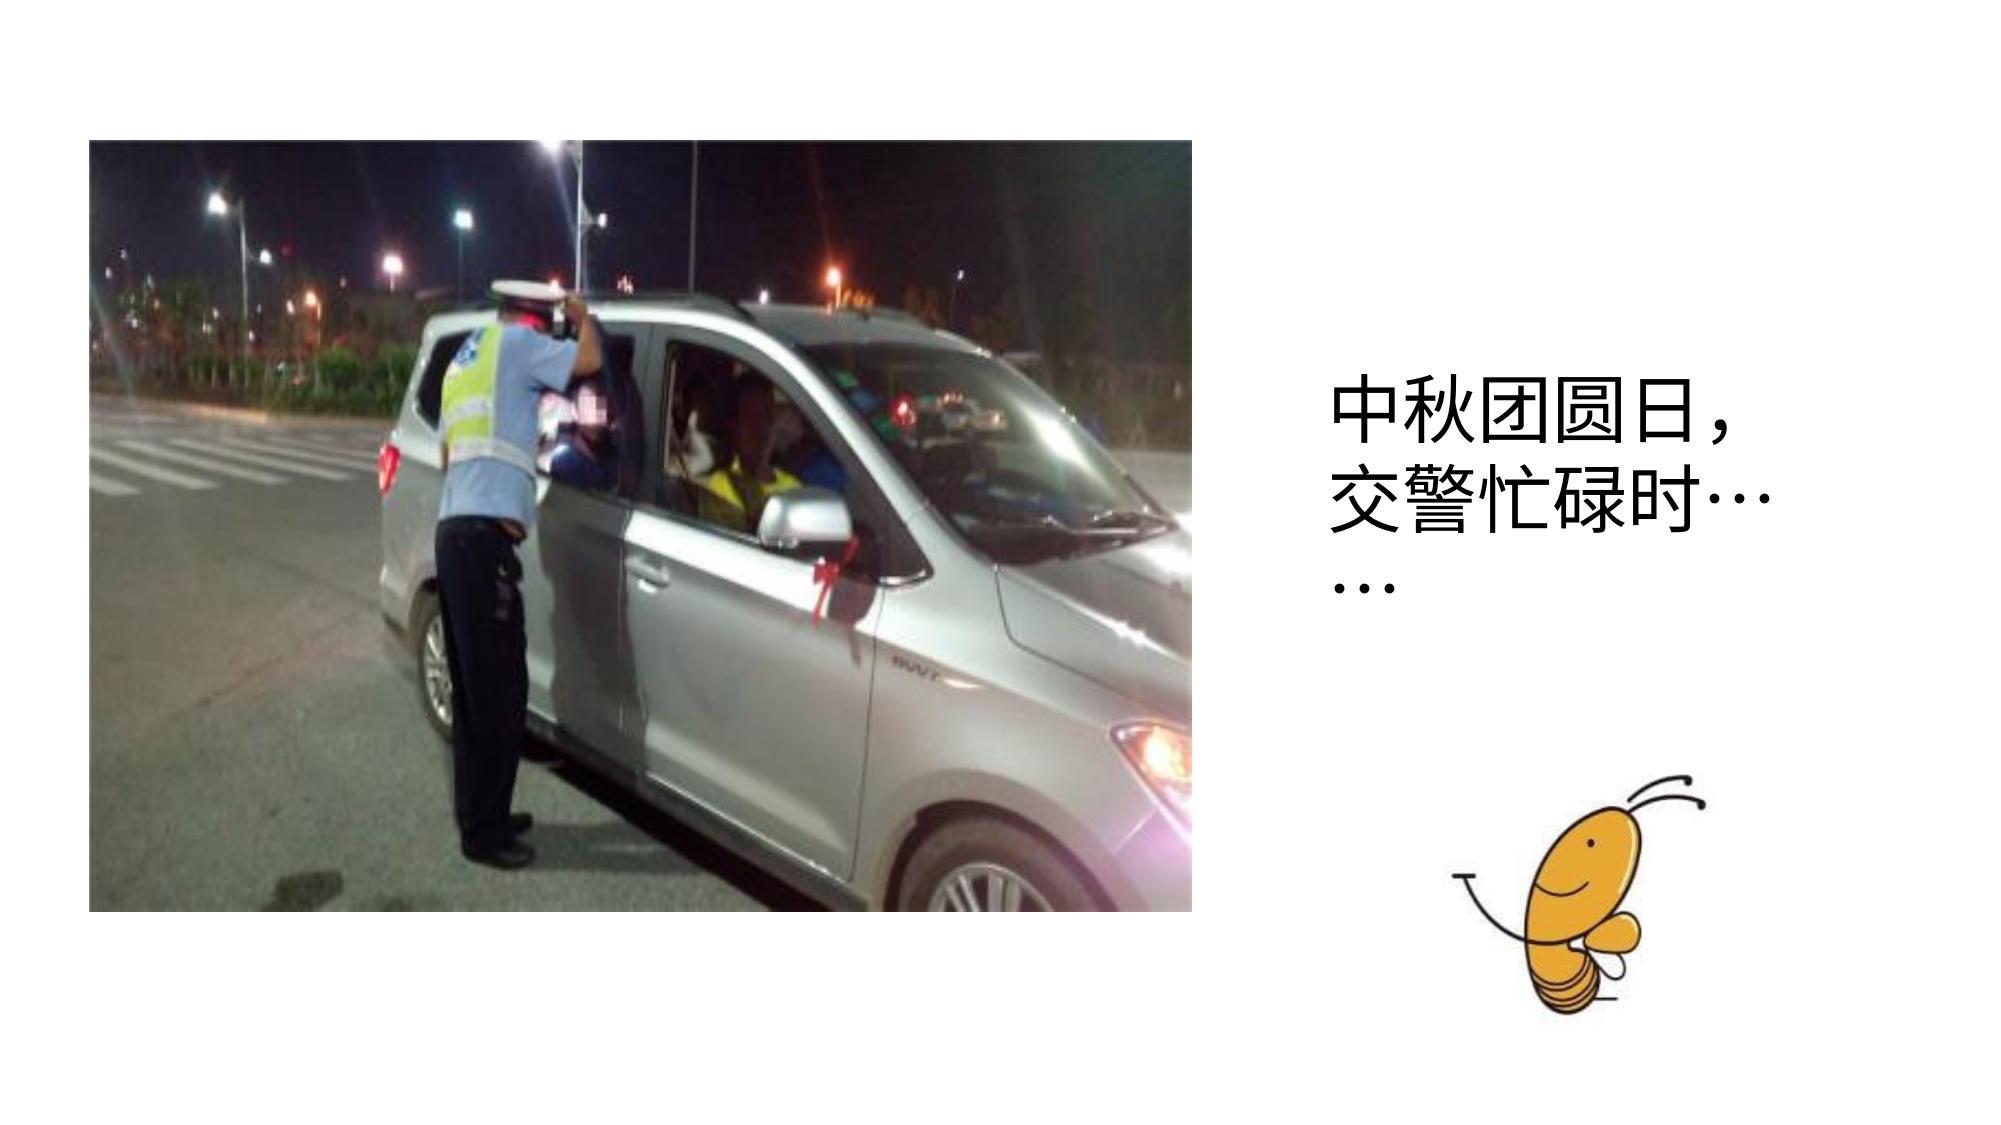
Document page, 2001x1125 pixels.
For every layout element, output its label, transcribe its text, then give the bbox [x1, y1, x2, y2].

text_box 中秋团圆日，交警忙碌时…… [1312, 355, 1831, 641]
picture [89, 140, 1192, 912]
picture [1442, 750, 1729, 1031]
